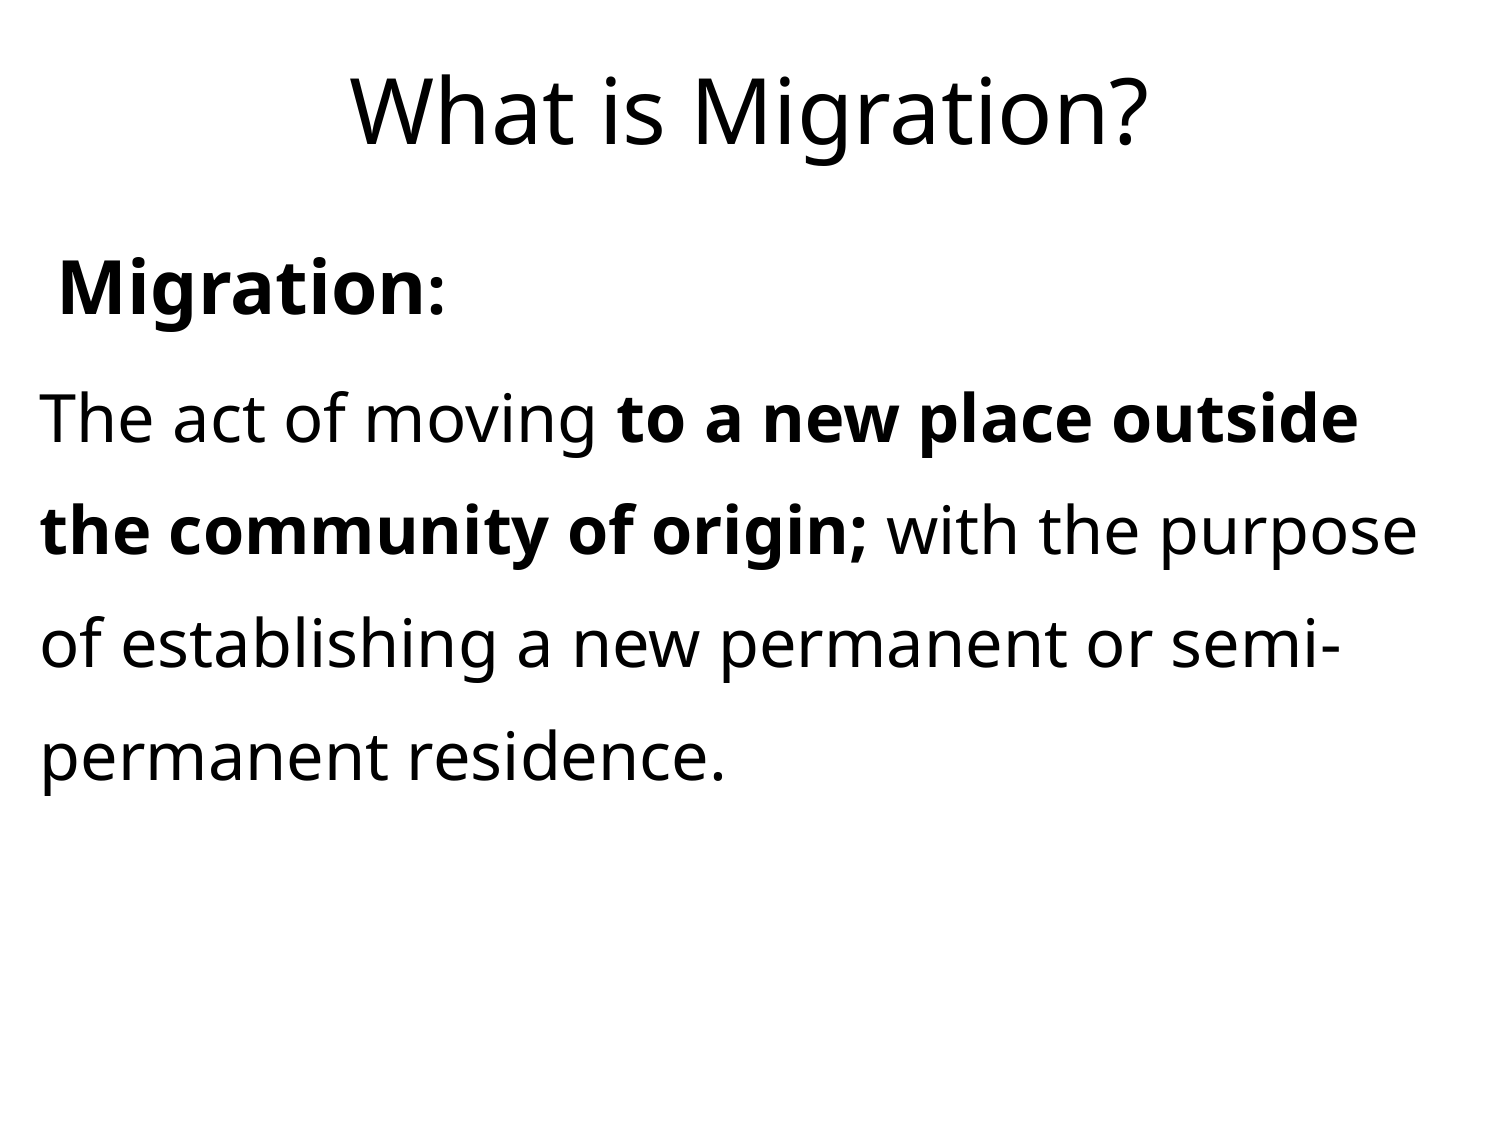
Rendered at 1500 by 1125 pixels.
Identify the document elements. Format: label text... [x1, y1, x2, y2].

text_box What is Migration? [74, 45, 1425, 232]
text_box Migration: The act of moving to a new place outside the community of origin; with the purpose of establishing a new permanent or semi-permanent residence. [24, 232, 1463, 938]
